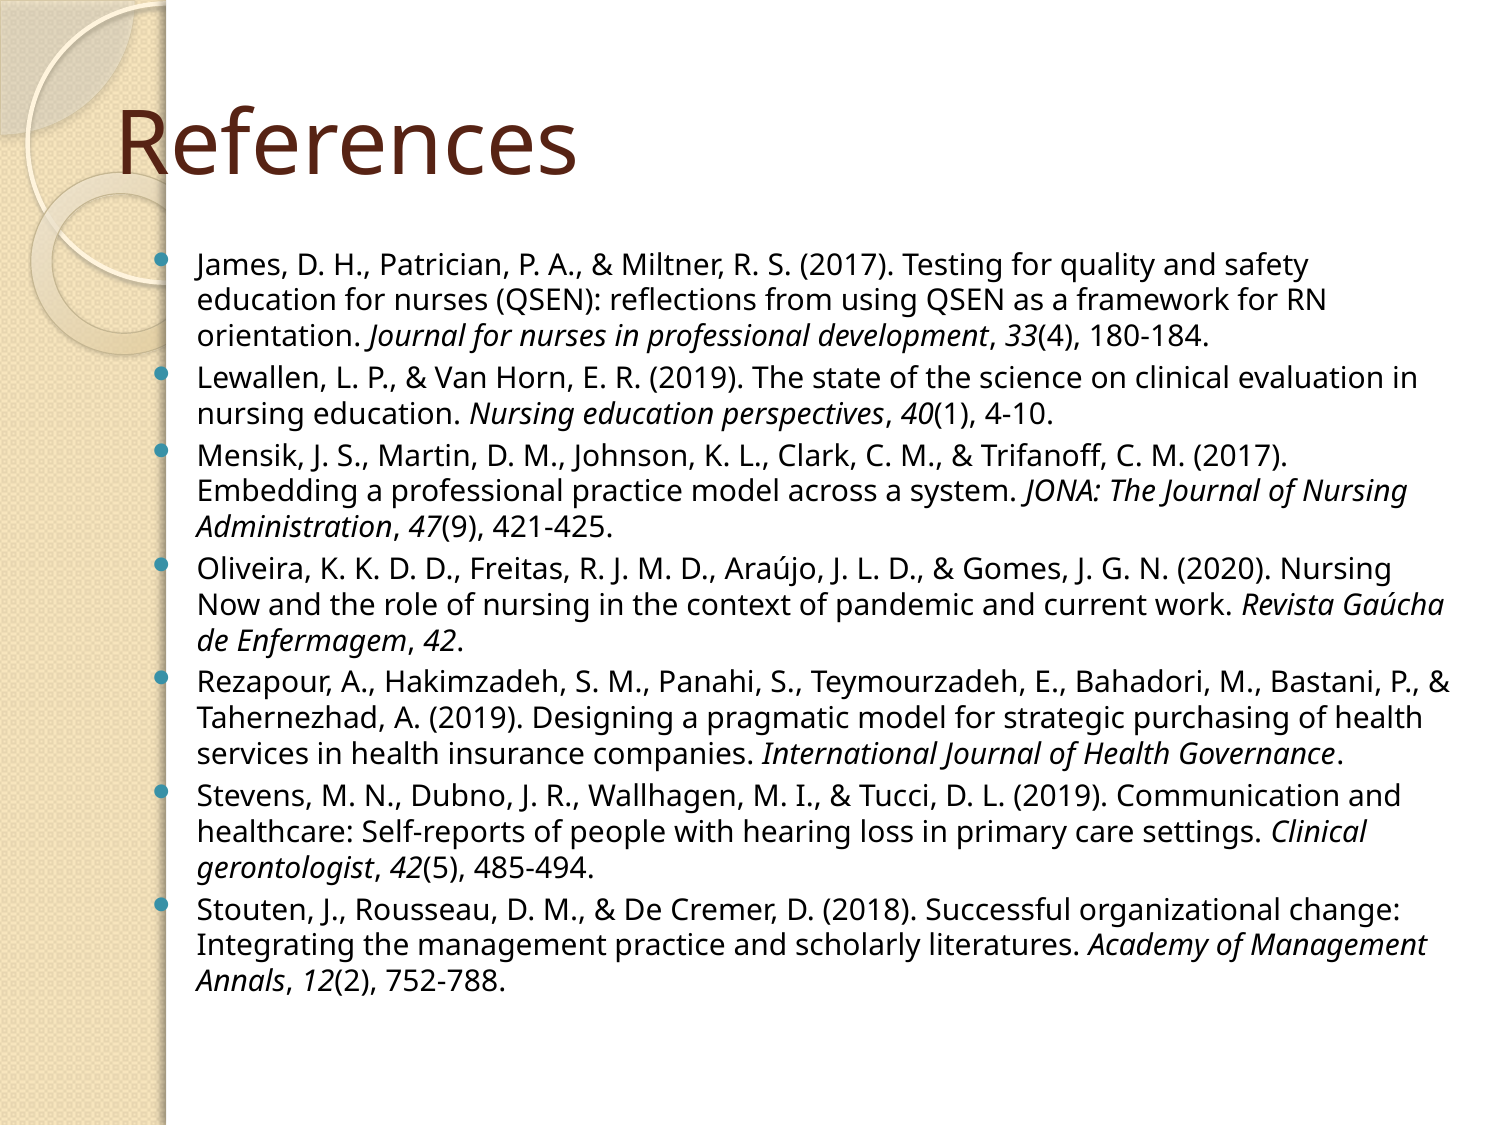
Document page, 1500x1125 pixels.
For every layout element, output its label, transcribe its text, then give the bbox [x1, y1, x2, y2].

title References [99, 45, 1466, 233]
list James, D. H., Patrician, P. A., & Miltner, R. S. (2017). Testing for quality and safety education for nurses (QSEN): reflections from using QSEN as a framework for RN orientation. Journal for nurses in professional development, 33(4), 180-184. Lewallen, L. P., & Van Horn, E. R. (2019). The state of the science on clinical evaluation in nursing education. Nursing education perspectives, 40(1), 4-10. Mensik, J. S., Martin, D. M., Johnson, K. L., Clark, C. M., & Trifanoff, C. M. (2017). Embedding a professional practice model across a system. JONA: The Journal of Nursing Administration, 47(9), 421-425. Oliveira, K. K. D. D., Freitas, R. J. M. D., Araújo, J. L. D., & Gomes, J. G. N. (2020). Nursing Now and the role of nursing in the context of pandemic and current work. Revista Gaúcha de Enfermagem, 42. Rezapour, A., Hakimzadeh, S. M., Panahi, S., Teymourzadeh, E., Bahadori, M., Bastani, P., & Tahernezhad, A. (2019). Designing a pragmatic model for strategic purchasing of health services in health insurance companies. International Journal of Health Governance. Stevens, M. N., Dubno, J. R., Wallhagen, M. I., & Tucci, D. L. (2019). Communication and healthcare: Self-reports of people with hearing loss in primary care settings. Clinical gerontologist, 42(5), 485-494. Stouten, J., Rousseau, D. M., & De Cremer, D. (2018). Successful organizational change: Integrating the management practice and scholarly literatures. Academy of Management Annals, 12(2), 752-788. [125, 237, 1466, 1025]
